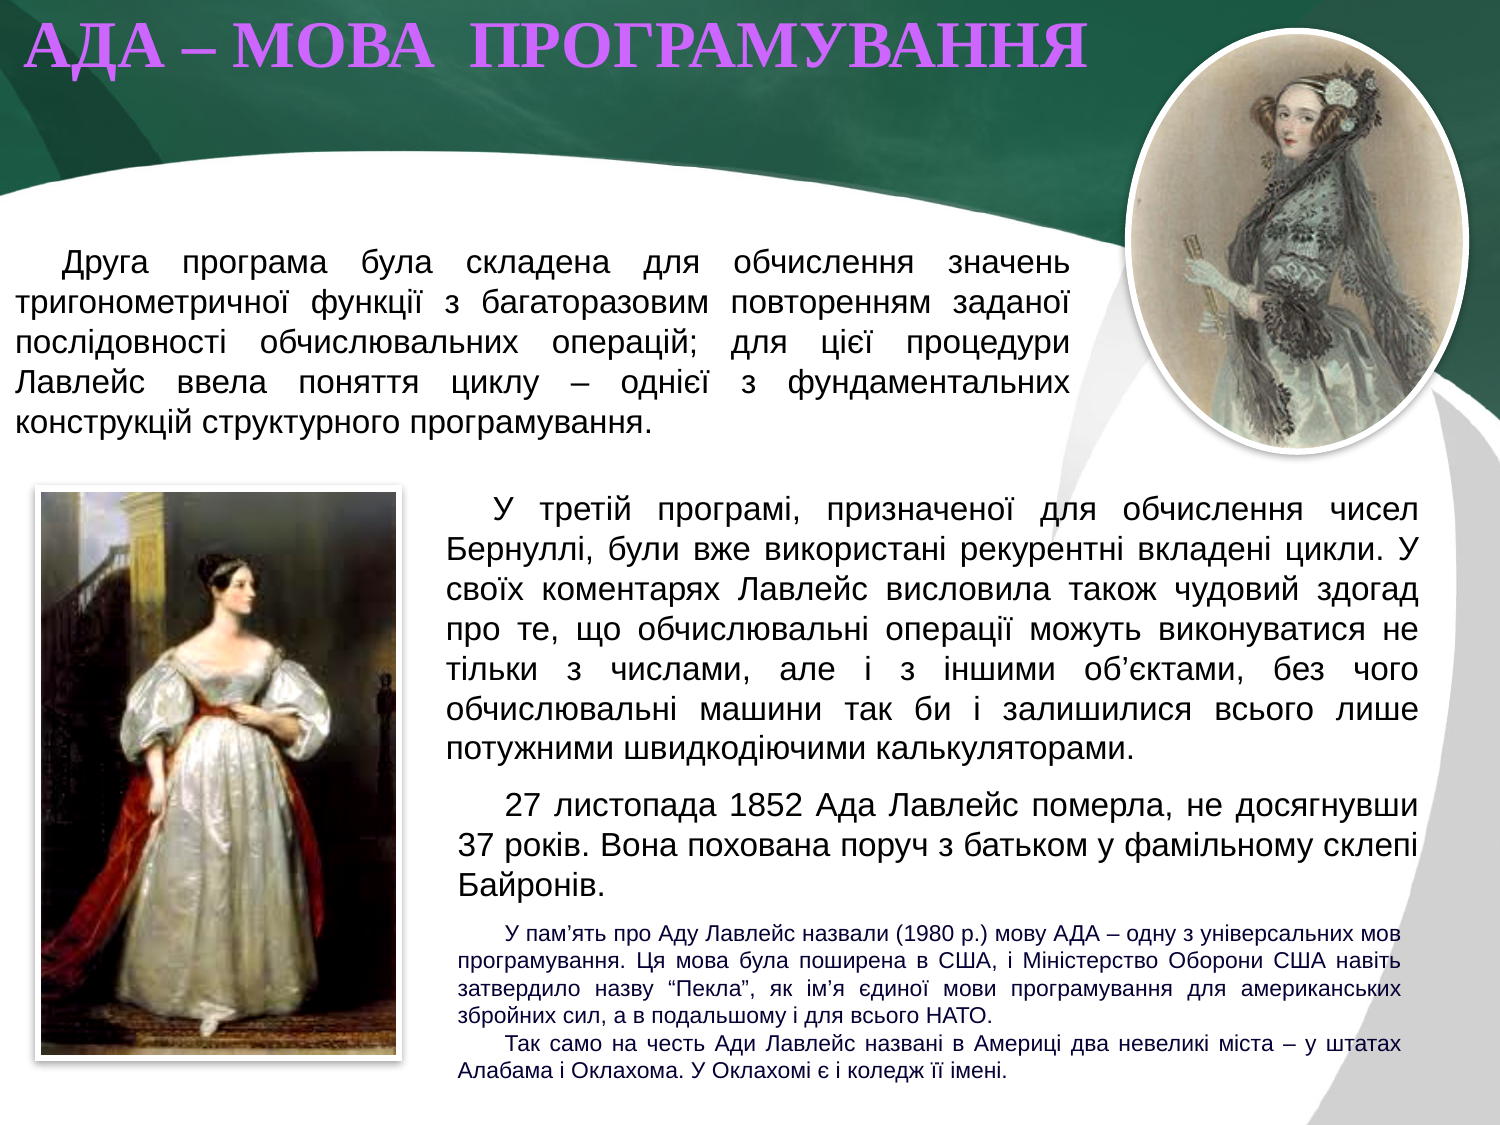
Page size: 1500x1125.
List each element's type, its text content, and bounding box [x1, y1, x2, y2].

text_box Друга програма була складена для обчислення значень тригонометричної функції з багаторазовим повторенням заданої послідовності обчислювальних операцій; для цієї процедури Лавлейс ввела поняття циклу – однієї з фундаментальних конструкцій структурного програмування. [0, 232, 1087, 448]
text_box 27 листопада 1852 Ада Лавлейс померла, не досягнувши 37 років. Вона похована поруч з батьком у фамільному склепі Байронів. [442, 775, 1435, 911]
picture [0, 0, 1500, 1125]
text_box У третій програмі, призначеної для обчислення чисел Бернуллі, були вже використані рекурентні вкладені цикли. У своїх коментарях Лавлейс висловила також чудовий здогад про те, що обчислювальні операції можуть виконуватися не тільки з числами, але і з іншими об’єктами, без чого обчислювальні машини так би і залишилися всього лише потужними швидкодіючими калькуляторами. [430, 479, 1435, 774]
title АДА – МОВА ПРОГРАМУВАННЯ [0, 0, 1164, 163]
text_box У пам’ять про Аду Лавлейс назвали (1980 р.) мову АДА – одну з універсальних мов програмування. Ця мова була поширена в США, і Міністерство Оборони США навіть затвердило назву “Пекла”, як ім’я єдиної мови програмування для американських збройних сил, а в подальшому і для всього НАТО. Так само на честь Ади Лавлейс названі в Америці два невеликі міста – у штатах Алабама і Оклахома. У Оклахомі є і коледж її імені. [442, 911, 1418, 1091]
